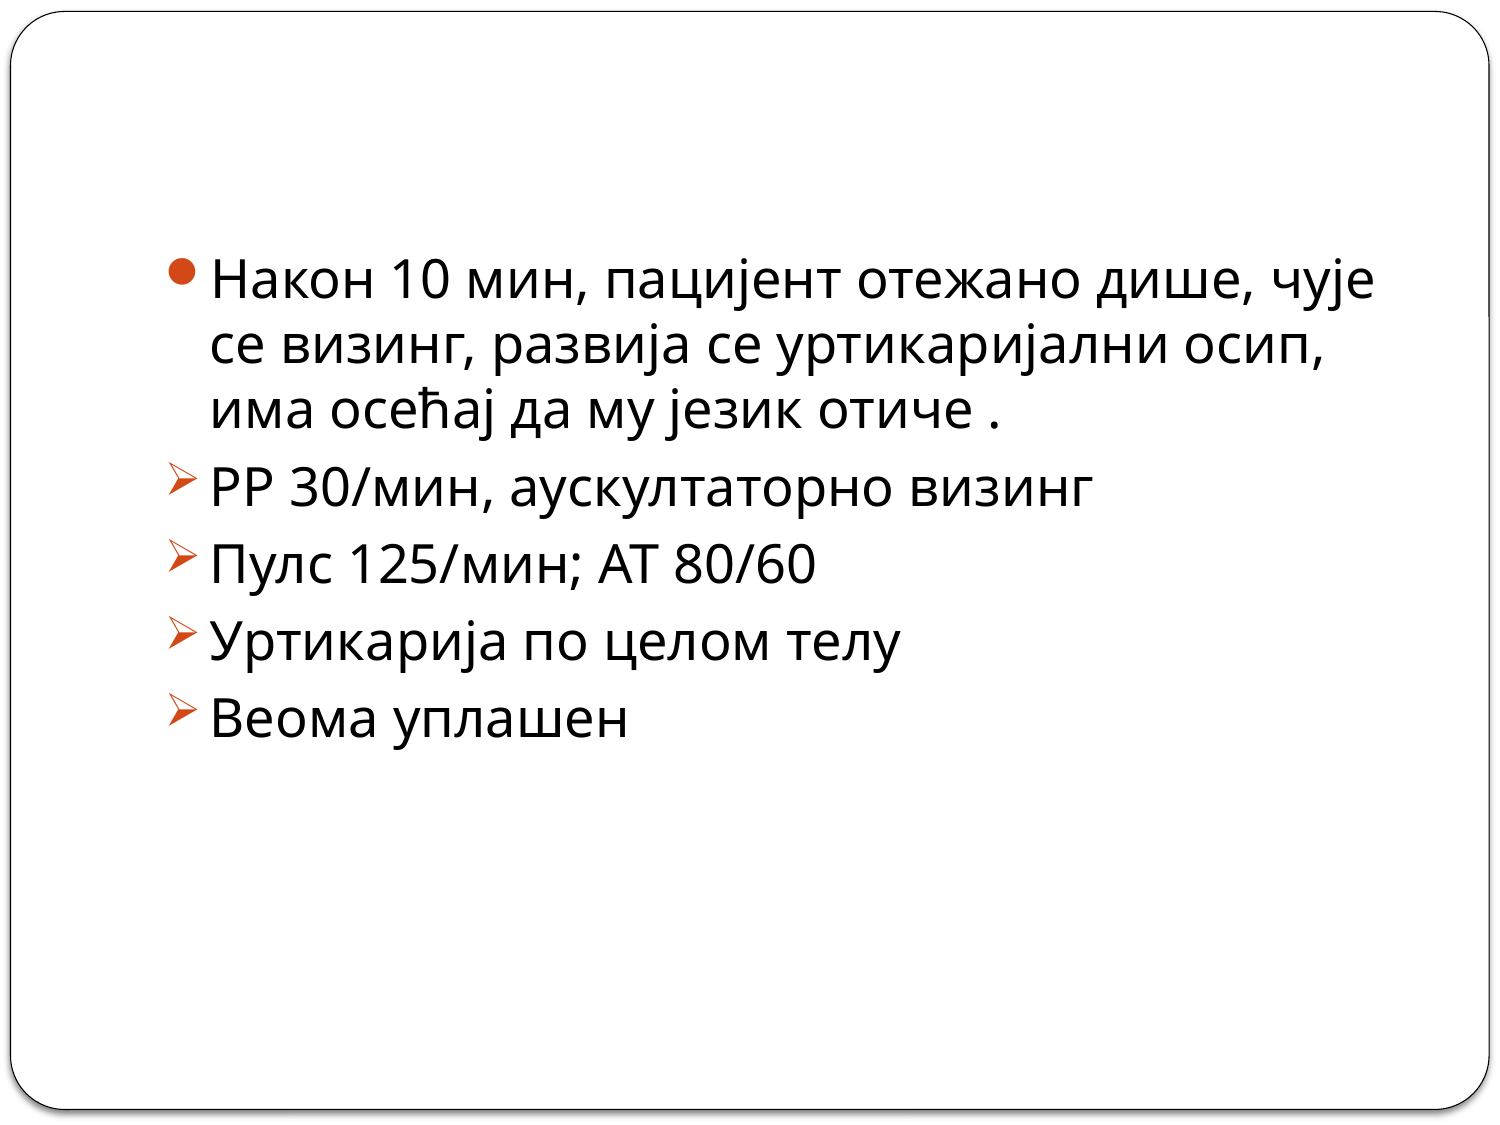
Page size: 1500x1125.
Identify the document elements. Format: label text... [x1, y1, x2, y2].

list Након 10 мин, пацијент отежано дише, чује се визинг, развија се уртикаријални осип, има осећај да му језик отиче . РР 30/мин, аускултаторно визинг Пулс 125/мин; АТ 80/60 Уртикарија по целом телу Веома уплашен [150, 237, 1425, 988]
